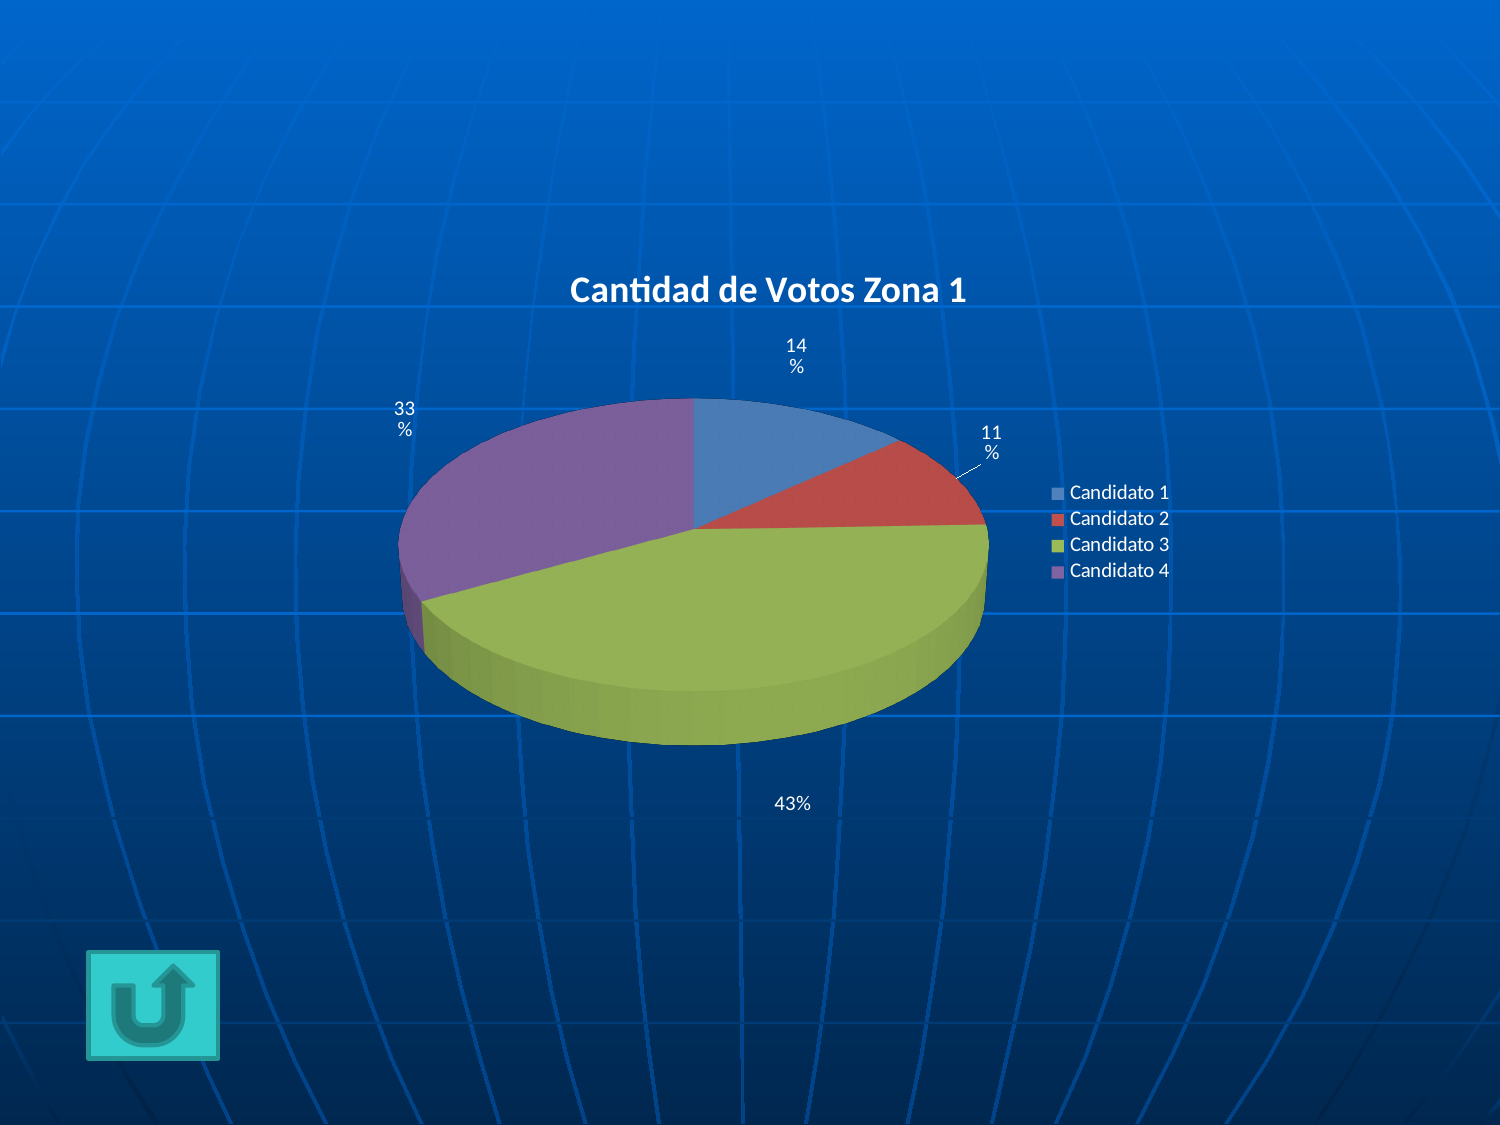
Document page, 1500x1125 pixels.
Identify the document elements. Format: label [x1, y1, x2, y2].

text_box [86, 950, 220, 1061]
chart [348, 243, 1190, 824]
